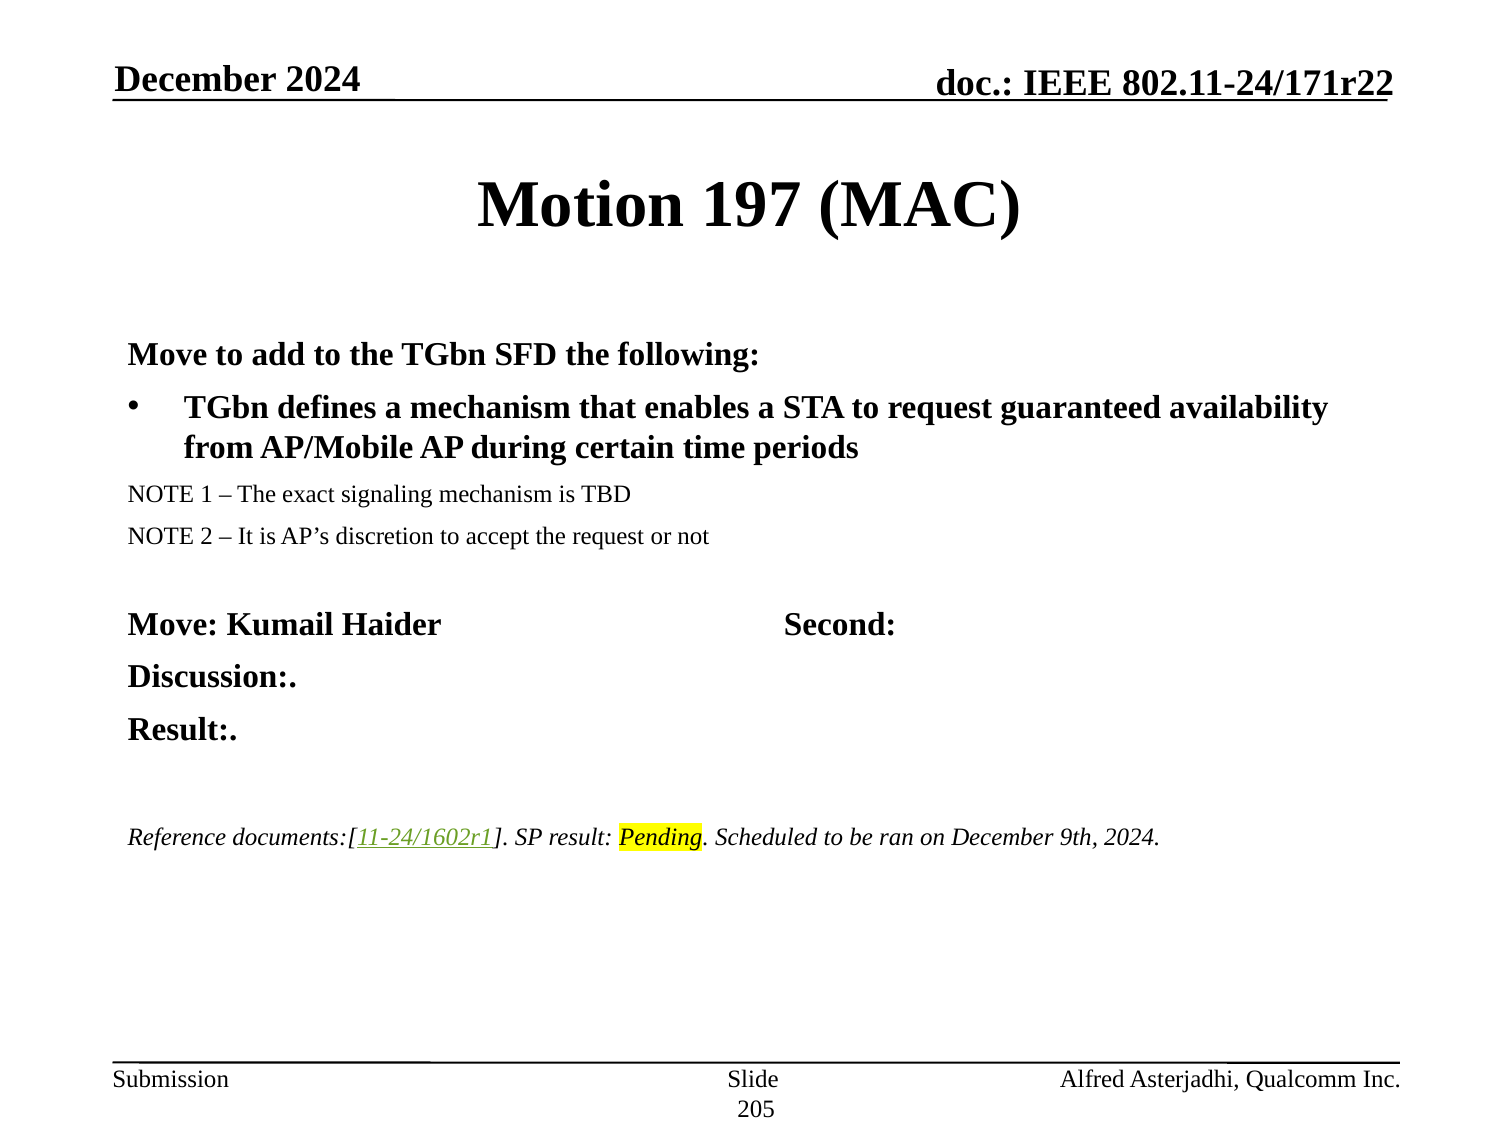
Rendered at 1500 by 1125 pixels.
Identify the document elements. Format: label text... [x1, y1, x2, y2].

slide_number Slide 205 [712, 1061, 800, 1123]
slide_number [114, 54, 423, 100]
footer Alfred Asterjadhi, Qualcomm Inc. [878, 1061, 1402, 1093]
list Move to add to the TGbn SFD the following: TGbn defines a mechanism that enables a STA to request guaranteed availability from AP/Mobile AP during certain time periods NOTE 1 – The exact signaling mechanism is TBD NOTE 2 – It is AP’s discretion to accept the request or not Move: Kumail Haider Second: Discussion:. Result:. Reference documents:[11-24/1602r1]. SP result: Pending. Scheduled to be ran on December 9th, 2024. [112, 324, 1388, 1000]
title Motion 197 (MAC) [112, 112, 1388, 288]
